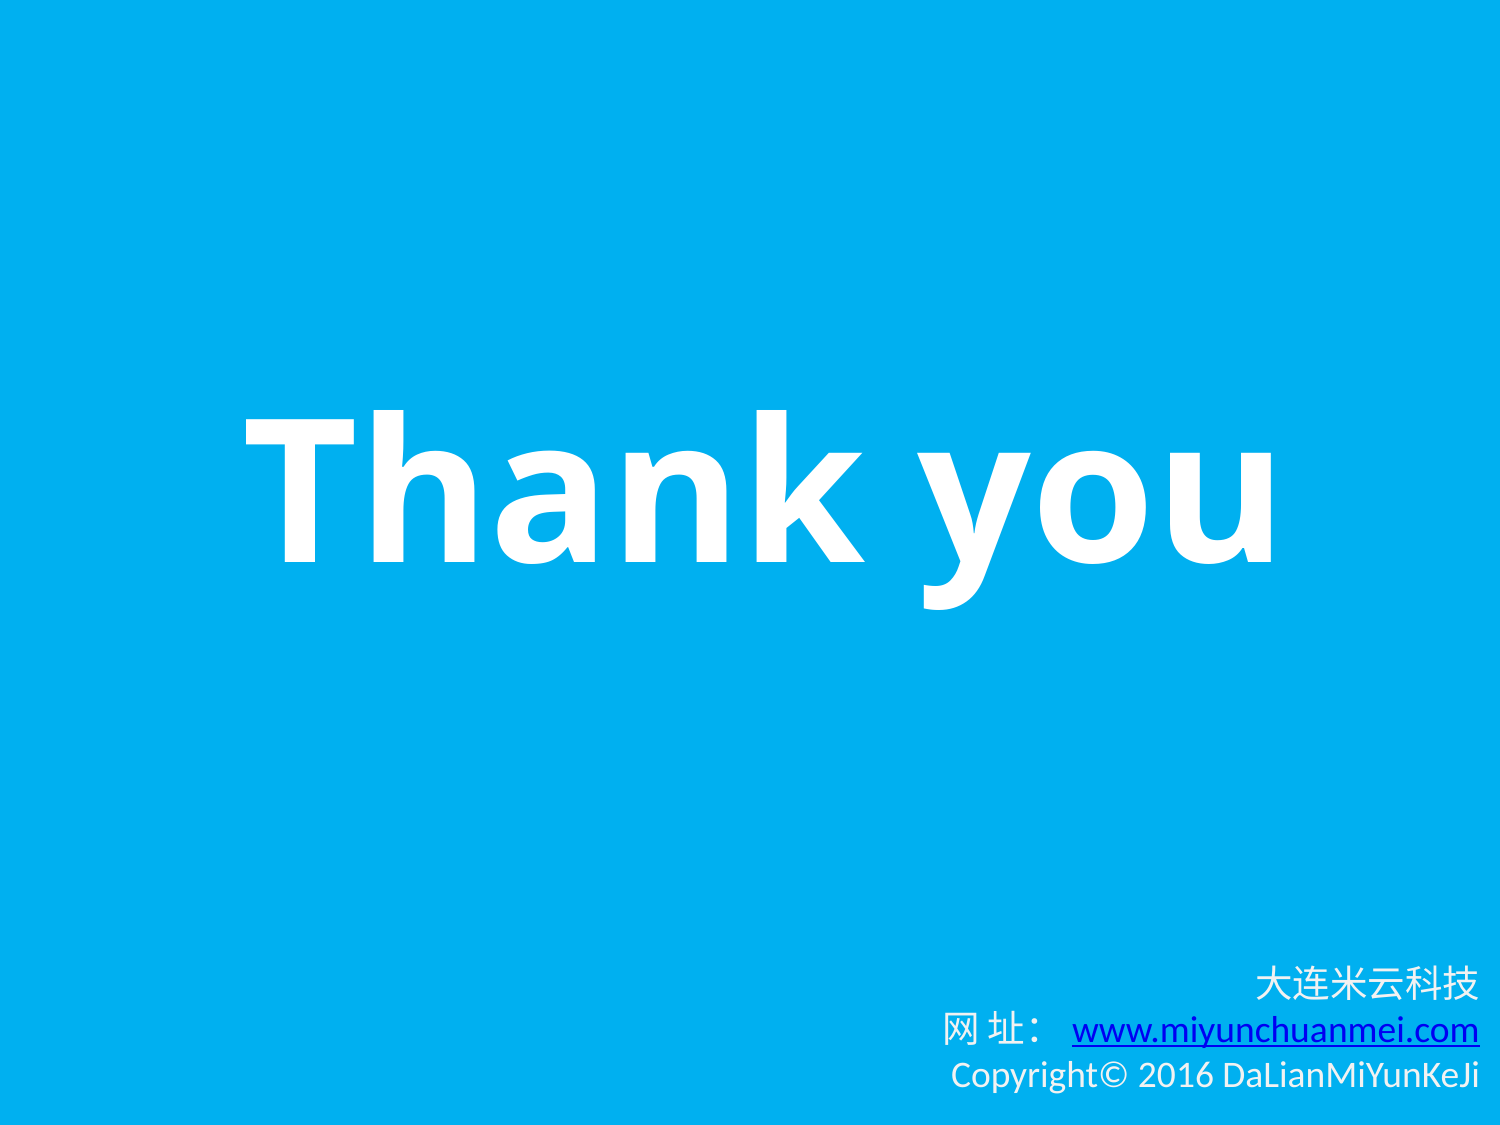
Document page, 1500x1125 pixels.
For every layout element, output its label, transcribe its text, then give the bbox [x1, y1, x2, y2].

text_box Thank you [227, 355, 1302, 611]
text_box 大连米云科技 网 址：www.miyunchuanmei.com Copyright© 2016 DaLianMiYunKeJi [764, 952, 1495, 1102]
